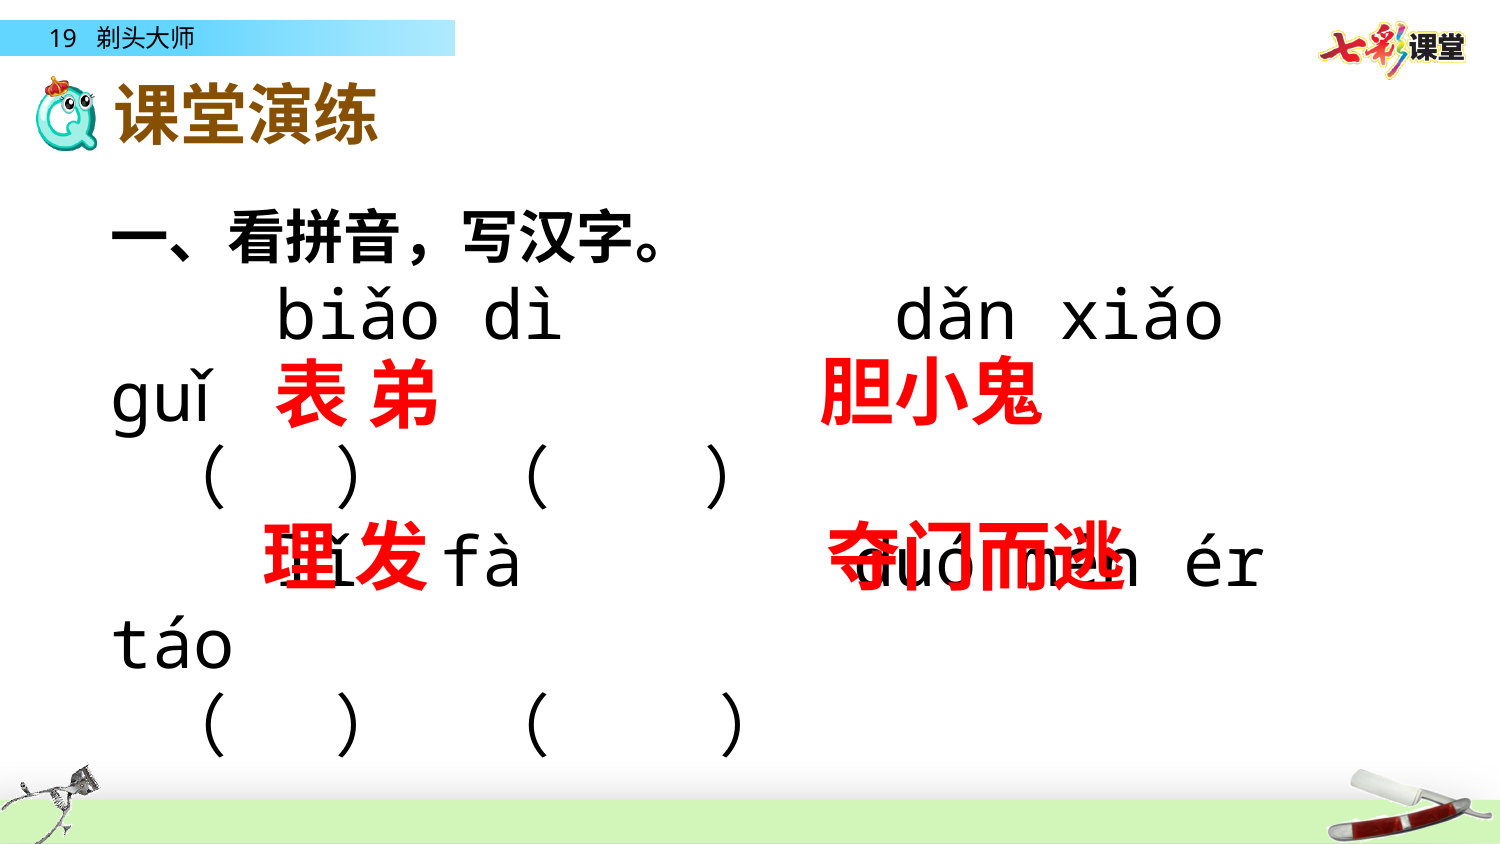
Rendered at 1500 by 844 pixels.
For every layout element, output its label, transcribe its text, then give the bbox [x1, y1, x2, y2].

text_box 夺门而逃 [814, 504, 1140, 606]
text_box 课堂演练 [102, 67, 432, 159]
picture [36, 75, 98, 152]
text_box 表 弟 [263, 341, 573, 443]
picture [0, 730, 122, 844]
picture [1316, 20, 1468, 80]
text_box 理 发 [251, 504, 561, 606]
picture [1306, 732, 1499, 844]
text_box 一、看拼音，写汉字。 biǎo dì dǎn xiǎo ɡuǐ （ ） （ ） lǐ fà duó mén ér táo （ ） （ ） [99, 194, 1314, 771]
text_box 胆小鬼 [808, 338, 1118, 440]
